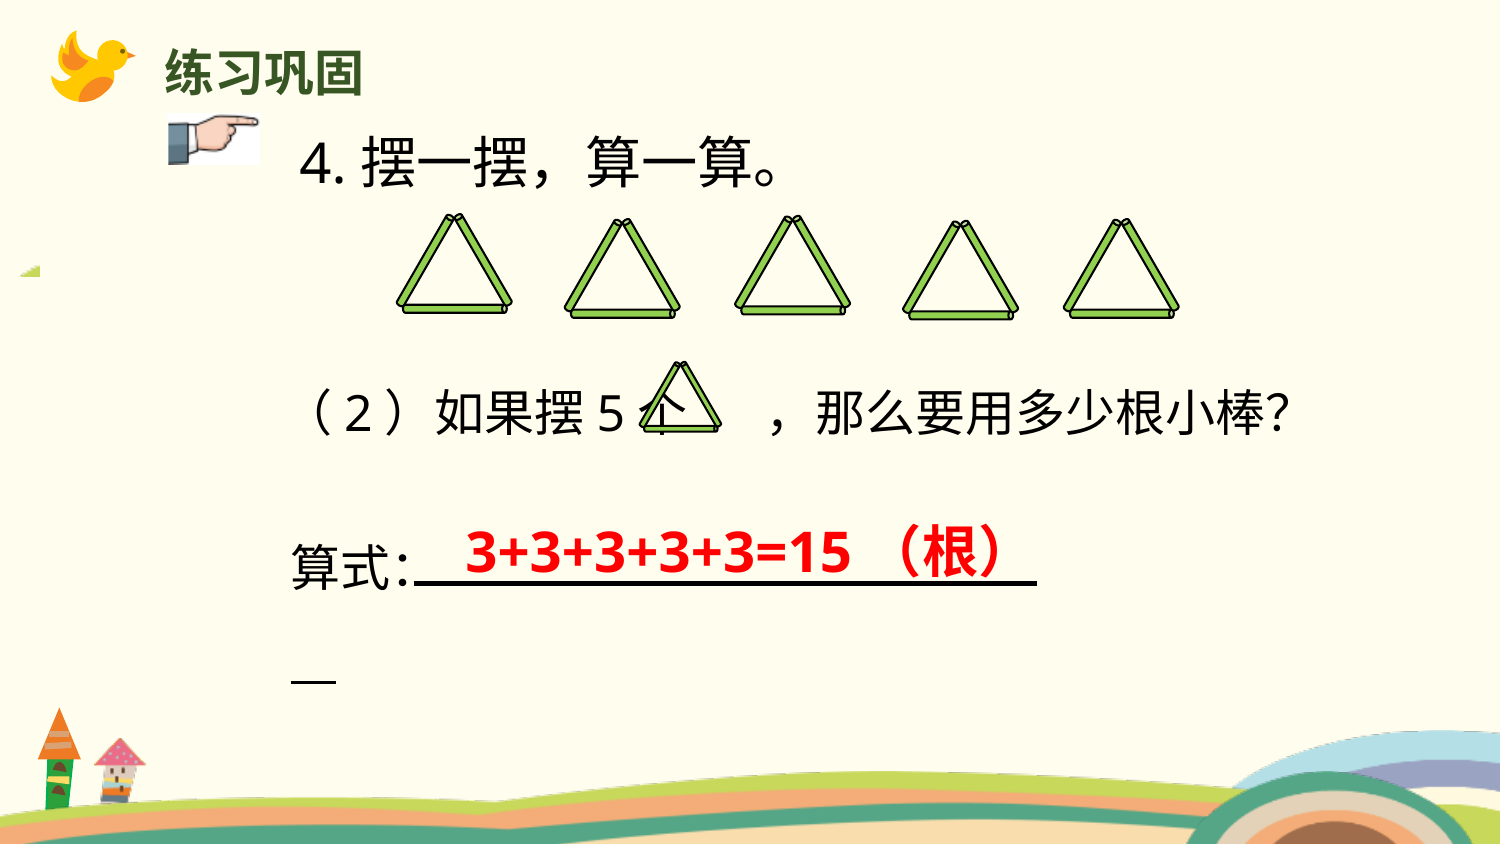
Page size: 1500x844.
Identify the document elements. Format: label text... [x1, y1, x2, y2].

text_box （2）如果摆5个 ，那么要用多少根小棒？ [270, 345, 1420, 447]
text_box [570, 213, 675, 318]
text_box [276, 499, 1037, 606]
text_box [644, 357, 718, 432]
text_box 练习巩固 [152, 35, 376, 107]
text_box 4.摆一摆，算一算。 [288, 88, 1437, 201]
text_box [1069, 213, 1174, 318]
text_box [741, 209, 845, 315]
picture [0, 0, 1500, 844]
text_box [909, 214, 1013, 320]
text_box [402, 208, 507, 313]
